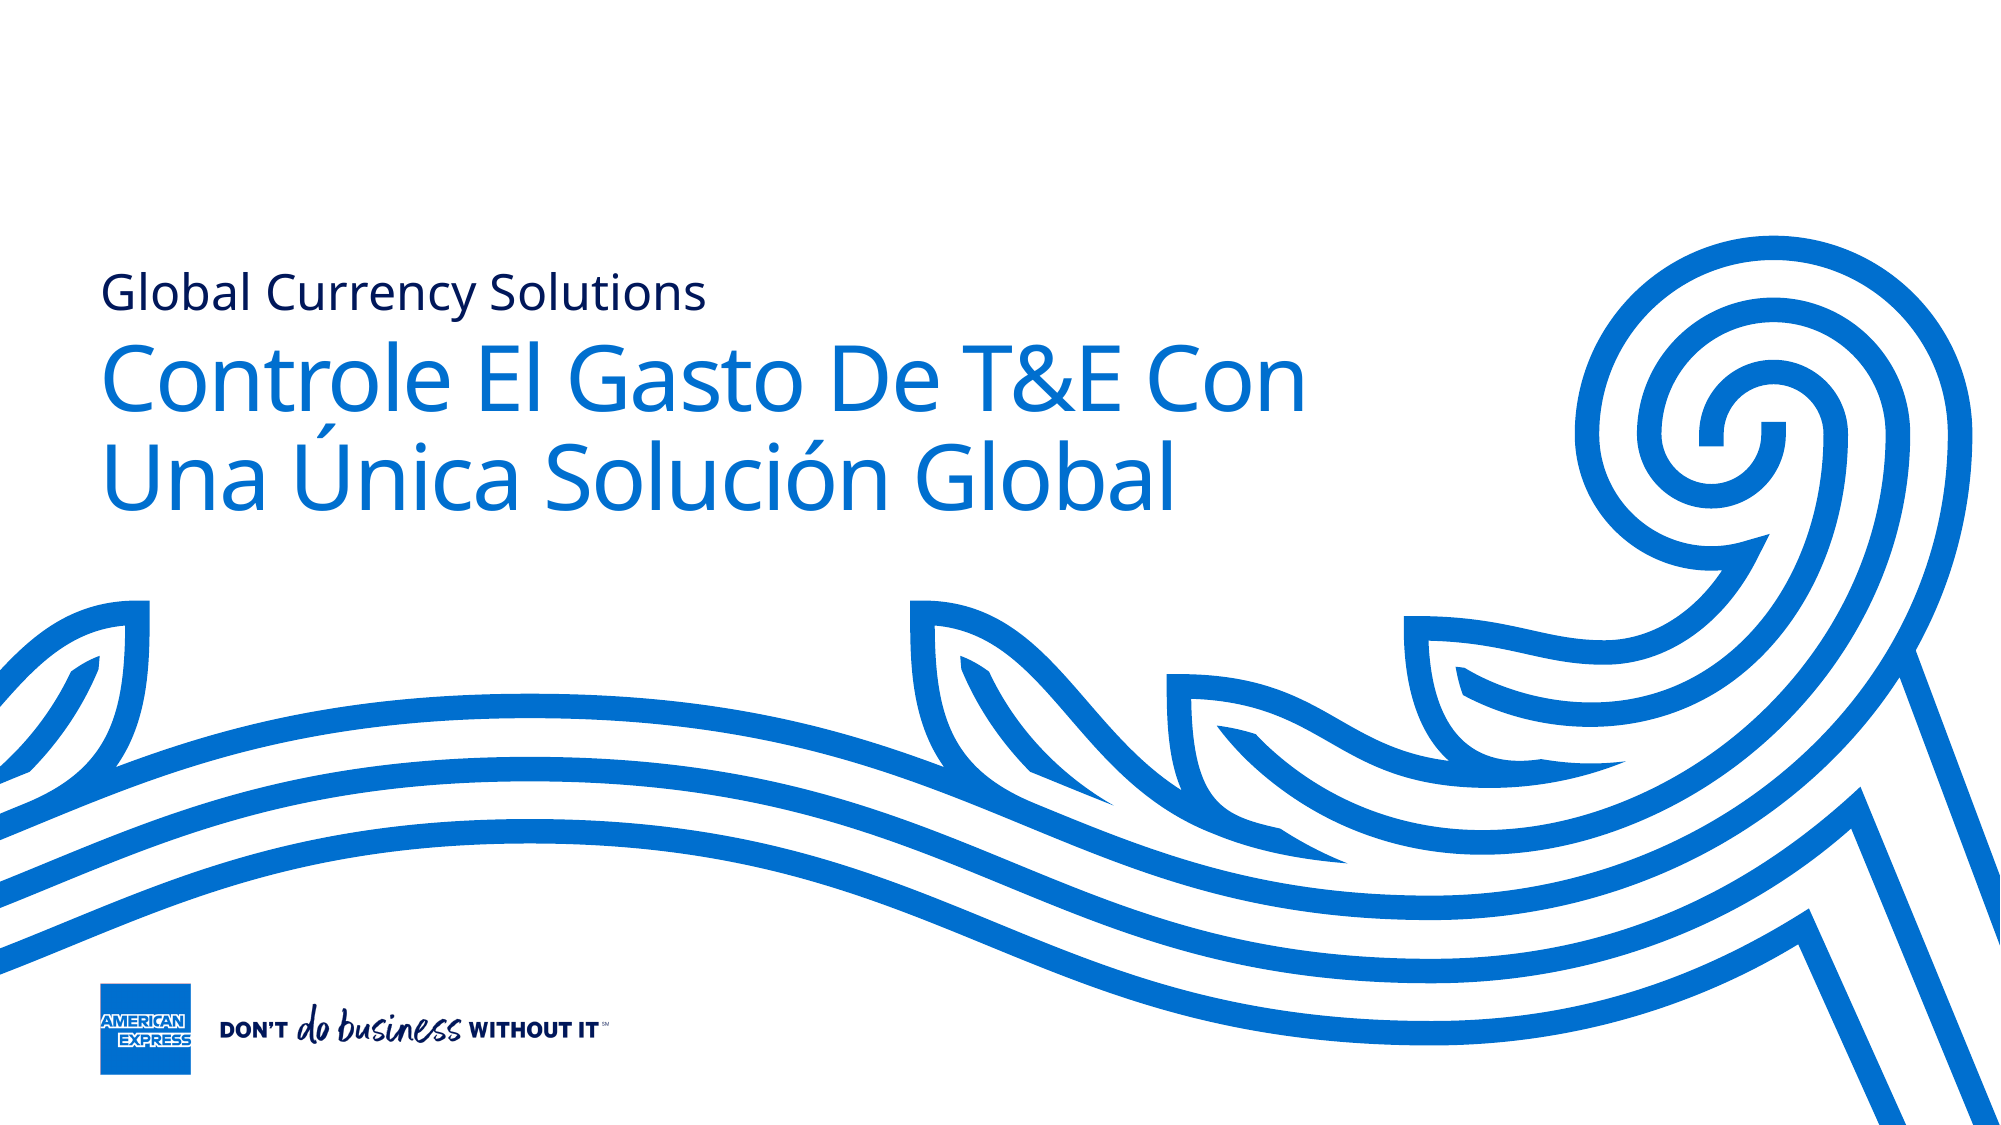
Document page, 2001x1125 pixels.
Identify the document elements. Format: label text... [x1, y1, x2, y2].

title Controle El Gasto De T&E Con Una Única Solución Global [99, 332, 1467, 531]
text_box Global Currency Solutions [100, 260, 709, 321]
picture [85, 968, 629, 1090]
